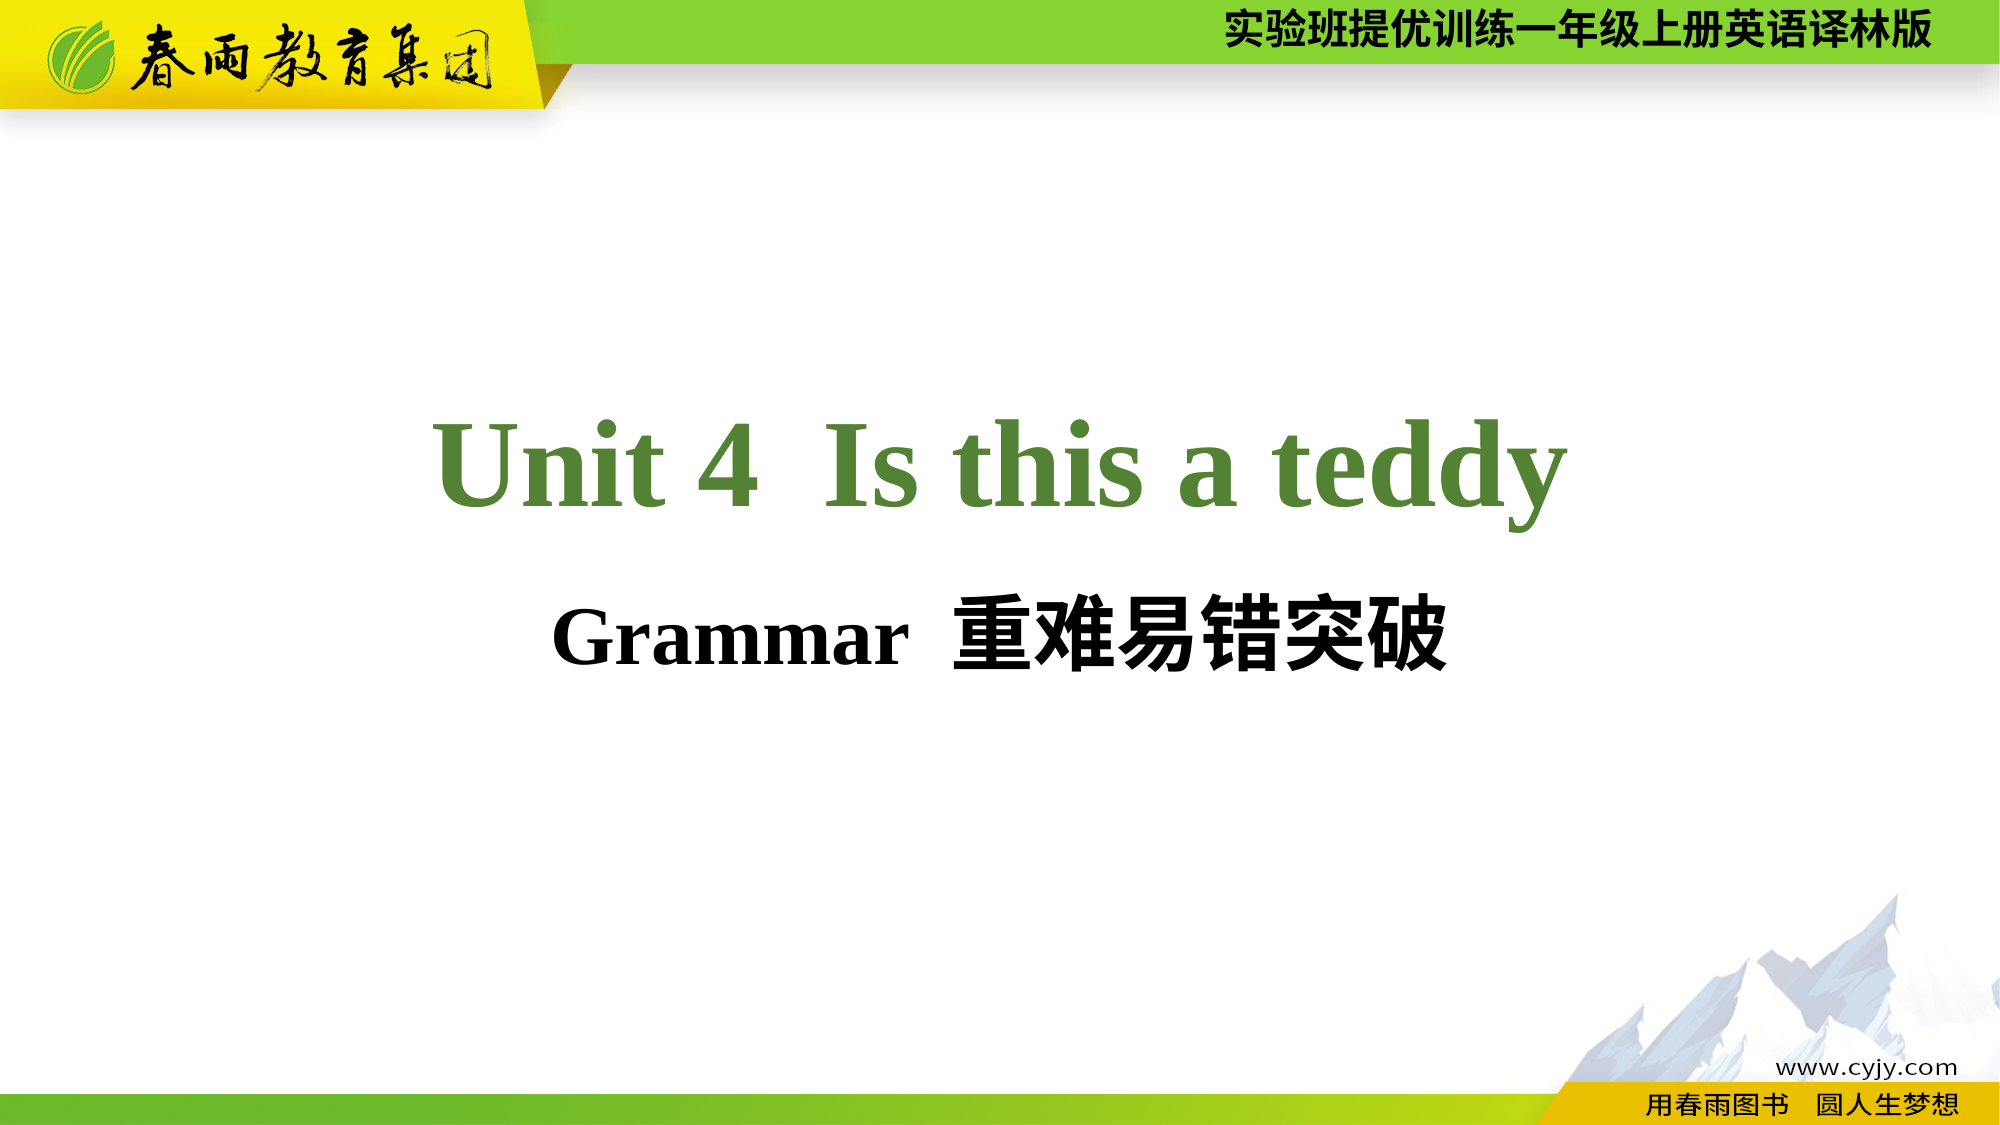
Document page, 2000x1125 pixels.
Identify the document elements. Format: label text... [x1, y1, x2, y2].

picture [0, 0, 2000, 298]
picture [0, 689, 2000, 1125]
text_box Unit 4 Is this a teddy Grammar 重难易错突破 [0, 298, 2000, 689]
